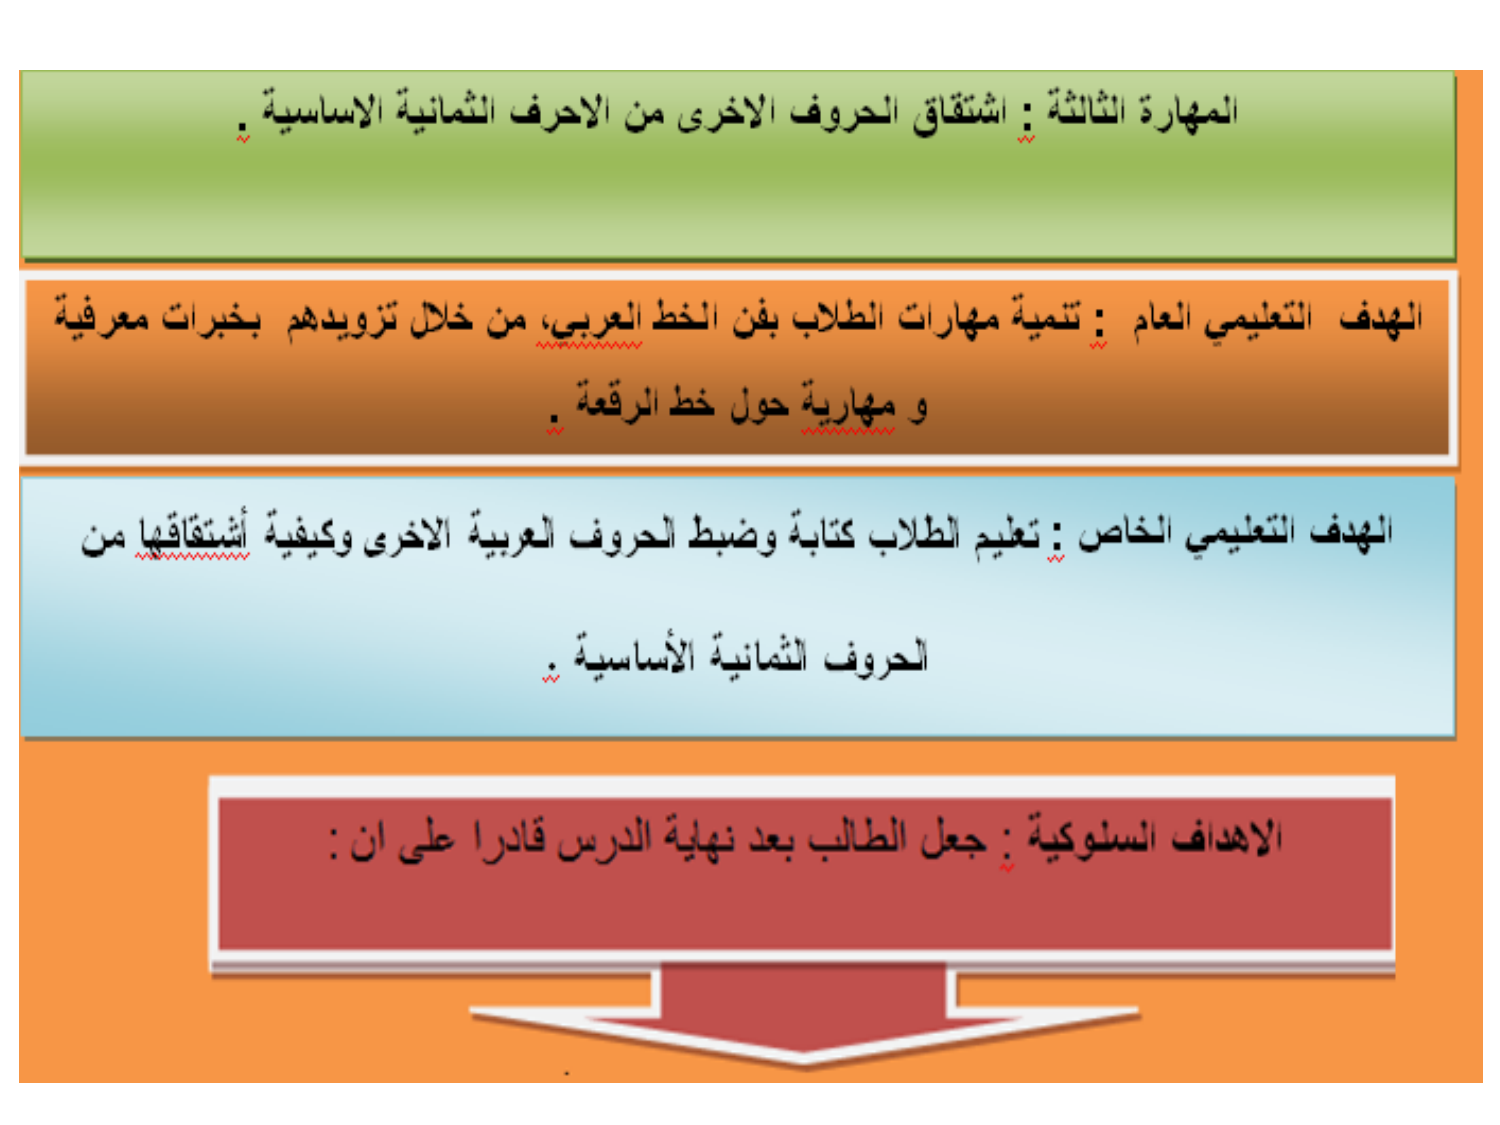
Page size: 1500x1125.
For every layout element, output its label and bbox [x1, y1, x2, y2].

picture [18, 69, 1483, 1083]
